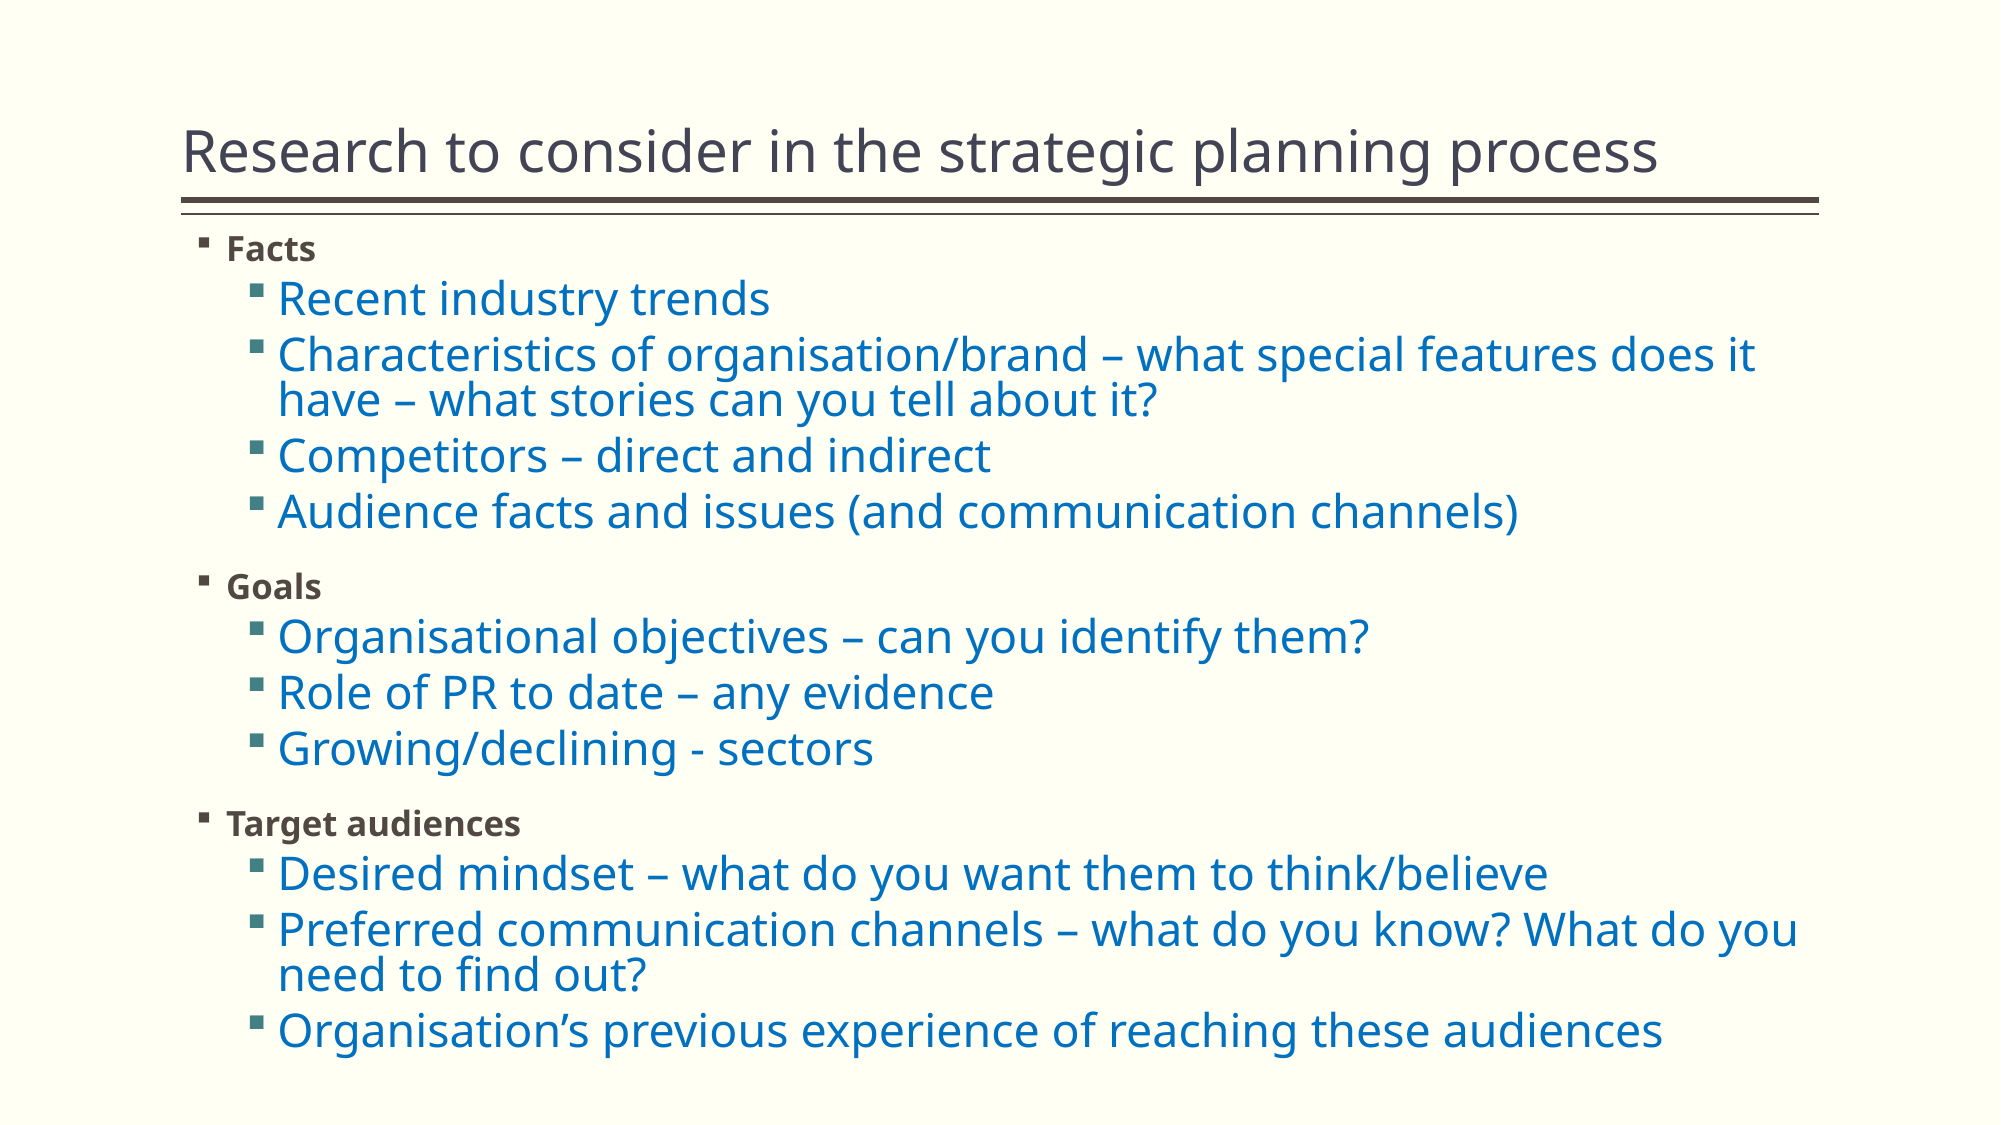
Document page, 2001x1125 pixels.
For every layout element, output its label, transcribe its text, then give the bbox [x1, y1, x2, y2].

list Facts Recent industry trends Characteristics of organisation/brand – what special features does it have – what stories can you tell about it? Competitors – direct and indirect Audience facts and issues (and communication channels) Goals Organisational objectives – can you identify them? Role of PR to date – any evidence Growing/declining - sectors Target audiences Desired mindset – what do you want them to think/believe Preferred communication channels – what do you know? What do you need to find out? Organisation’s previous experience of reaching these audiences [178, 227, 1861, 1067]
title Research to consider in the strategic planning process [181, 12, 1819, 193]
